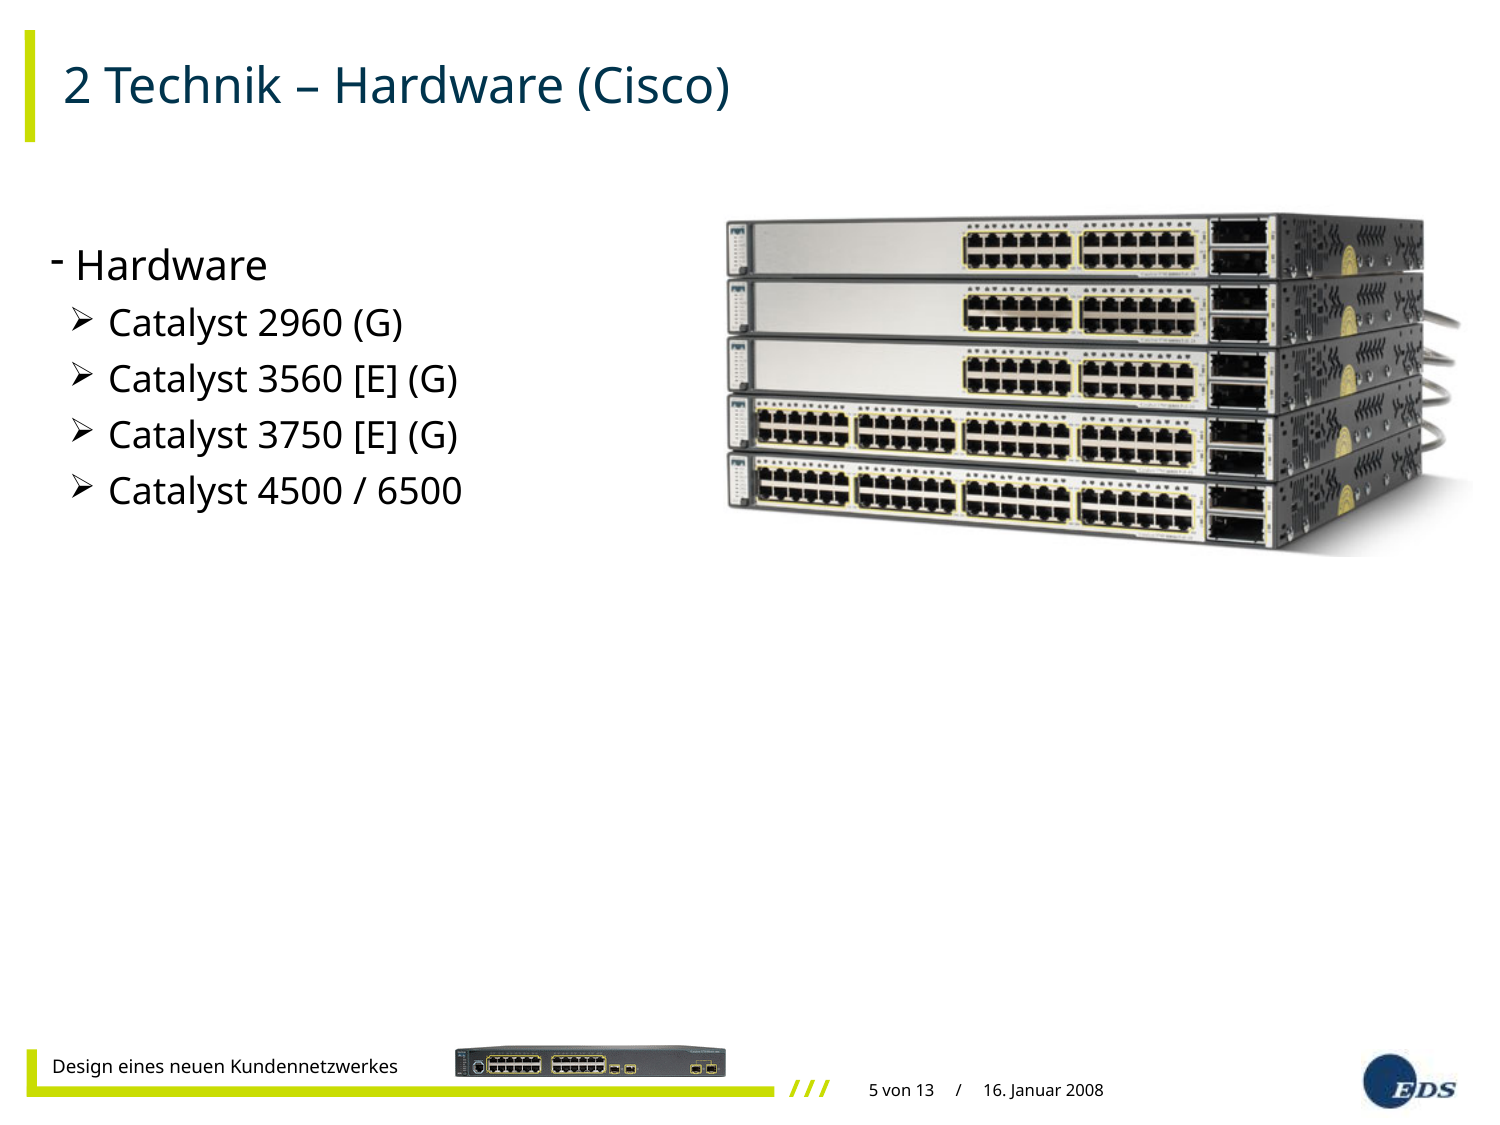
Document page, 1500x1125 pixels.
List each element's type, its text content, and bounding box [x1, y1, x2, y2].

picture [454, 1045, 726, 1077]
title 2 Technik – Hardware (Cisco) [47, 29, 1438, 143]
picture [717, 202, 1474, 558]
picture [1361, 1049, 1462, 1118]
list Hardware Catalyst 2960 (G) Catalyst 3560 [E] (G) Catalyst 3750 [E] (G) Catalyst 4500 / 6500 [35, 169, 1428, 1019]
